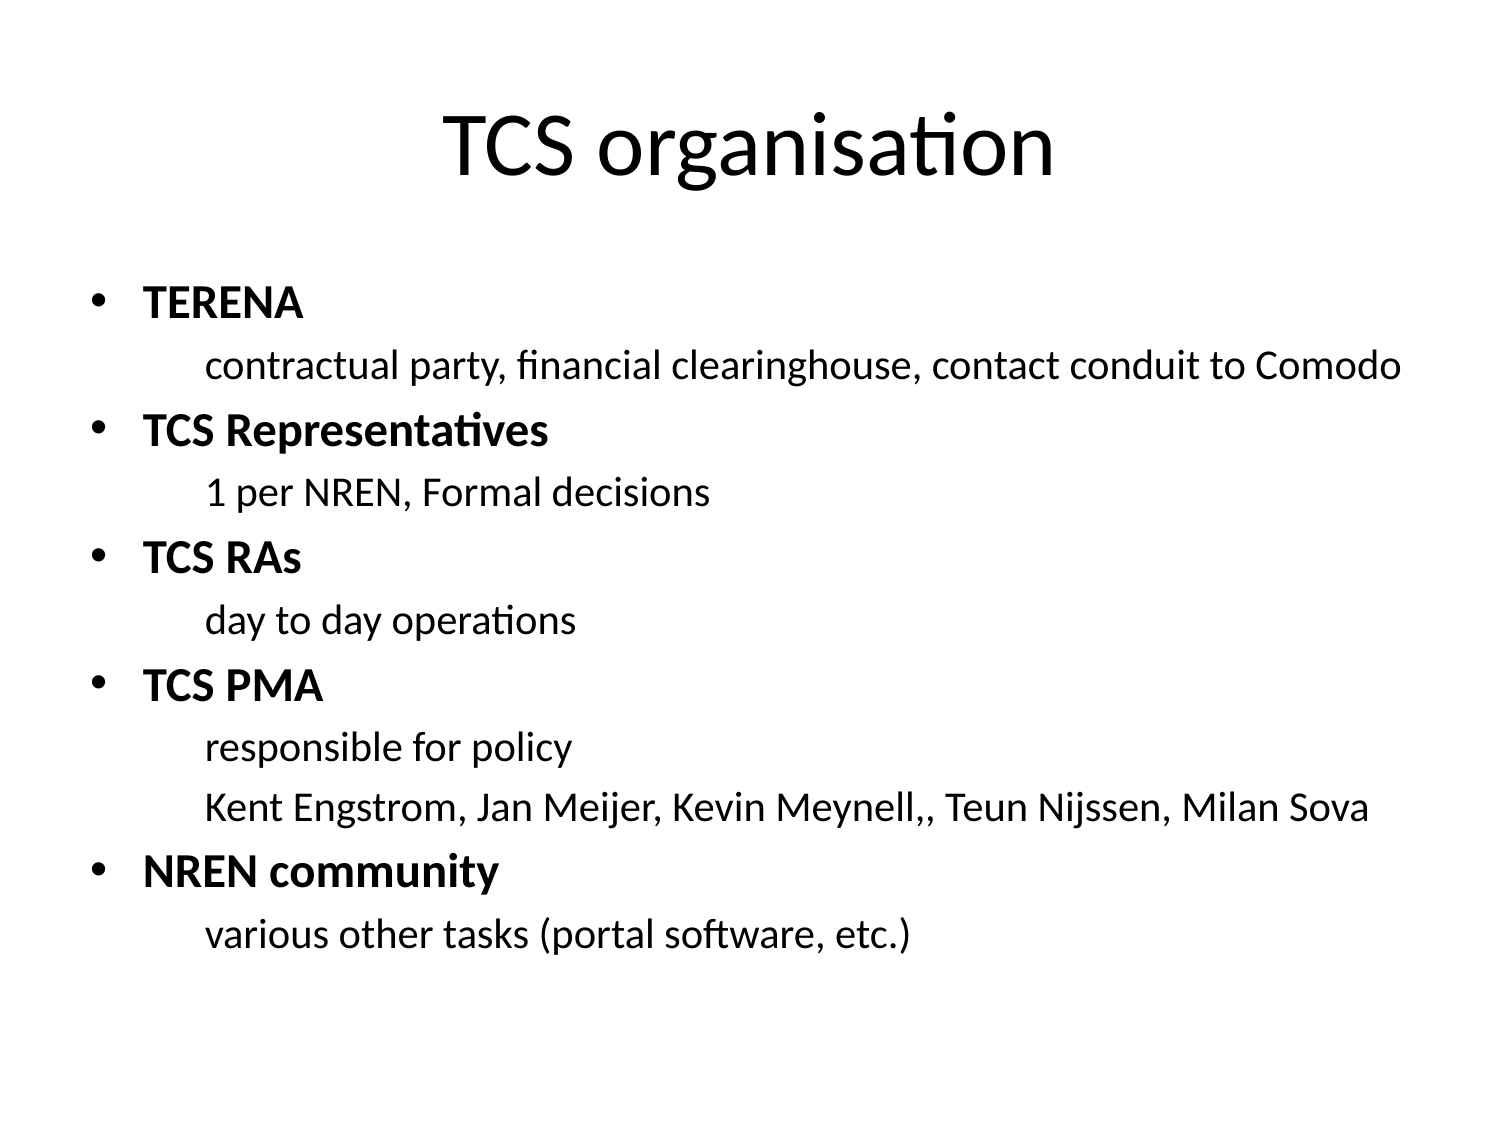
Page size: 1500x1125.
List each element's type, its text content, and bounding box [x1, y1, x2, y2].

title TCS organisation [75, 45, 1425, 233]
list TERENA contractual party, financial clearinghouse, contact conduit to Comodo TCS Representatives 1 per NREN, Formal decisions TCS RAs day to day operations TCS PMA responsible for policy Kent Engstrom, Jan Meijer, Kevin Meynell,, Teun Nijssen, Milan Sova NREN community various other tasks (portal software, etc.) [75, 262, 1425, 1005]
